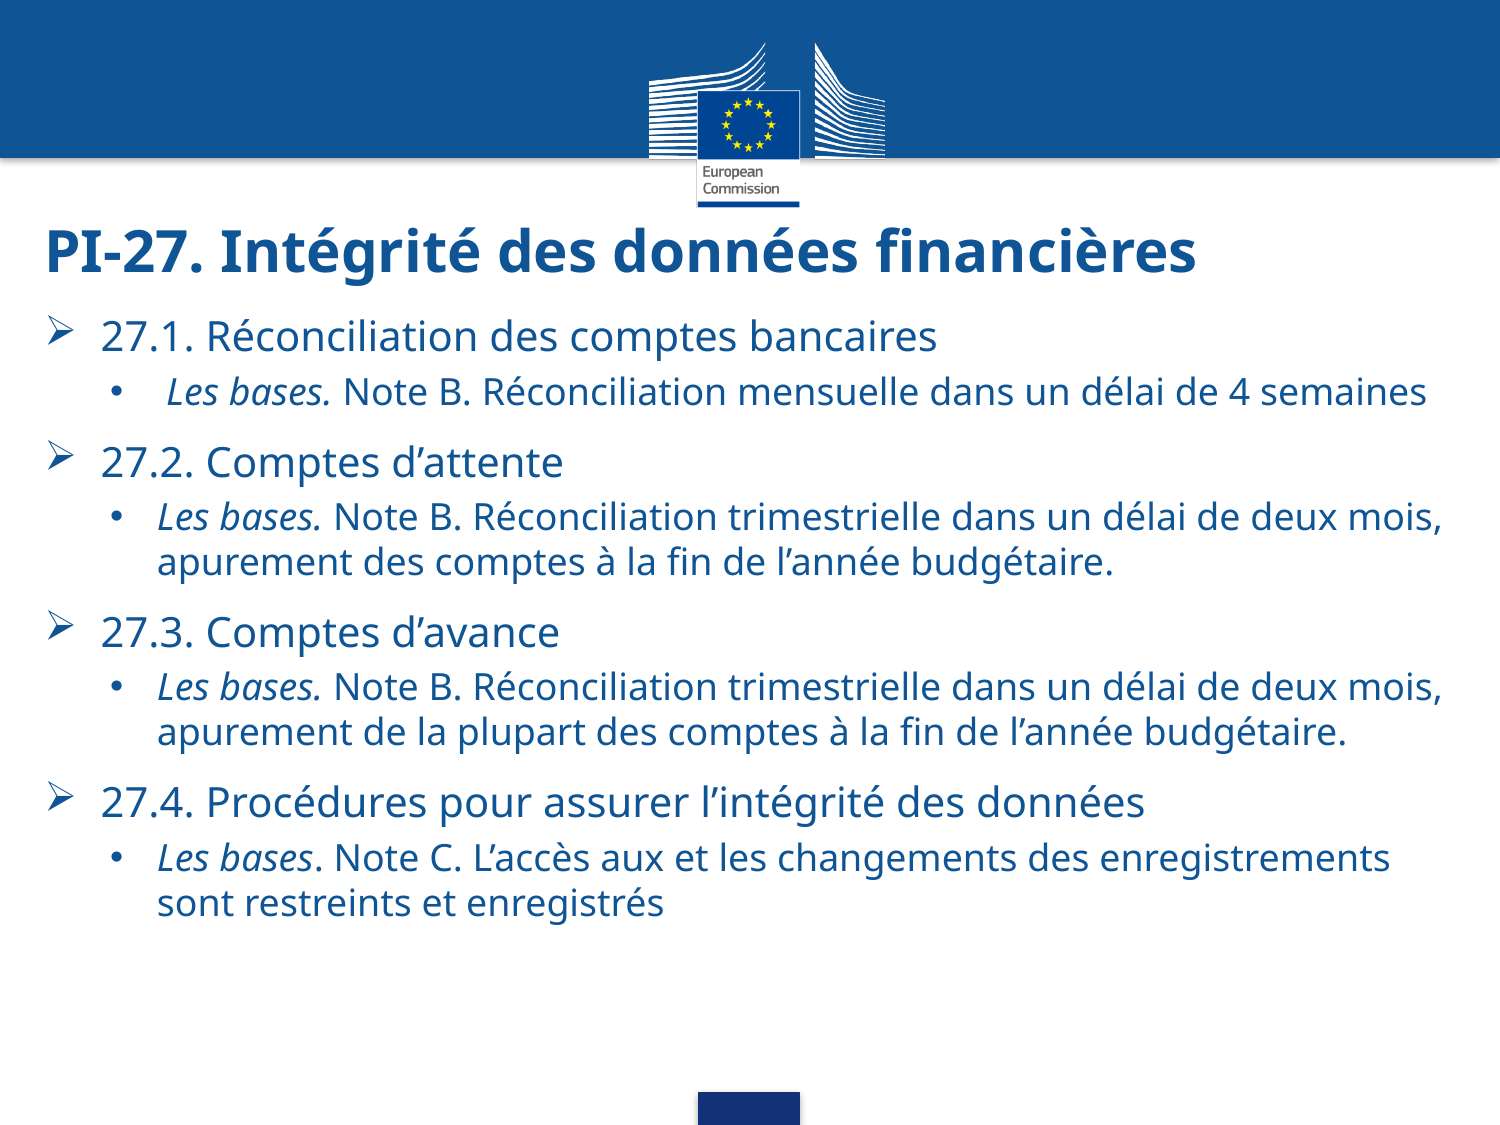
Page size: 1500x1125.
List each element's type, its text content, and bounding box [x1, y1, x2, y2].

list 27.1. Réconciliation des comptes bancaires Les bases. Note B. Réconciliation mensuelle dans un délai de 4 semaines 27.2. Comptes d’attente Les bases. Note B. Réconciliation trimestrielle dans un délai de deux mois, apurement des comptes à la fin de l’année budgétaire. 27.3. Comptes d’avance Les bases. Note B. Réconciliation trimestrielle dans un délai de deux mois, apurement de la plupart des comptes à la fin de l’année budgétaire. 27.4. Procédures pour assurer l’intégrité des données Les bases. Note C. L’accès aux et les changements des enregistrements sont restreints et enregistrés [29, 302, 1483, 941]
title PI-27. Intégrité des données financières [29, 172, 1471, 302]
picture [649, 42, 885, 172]
